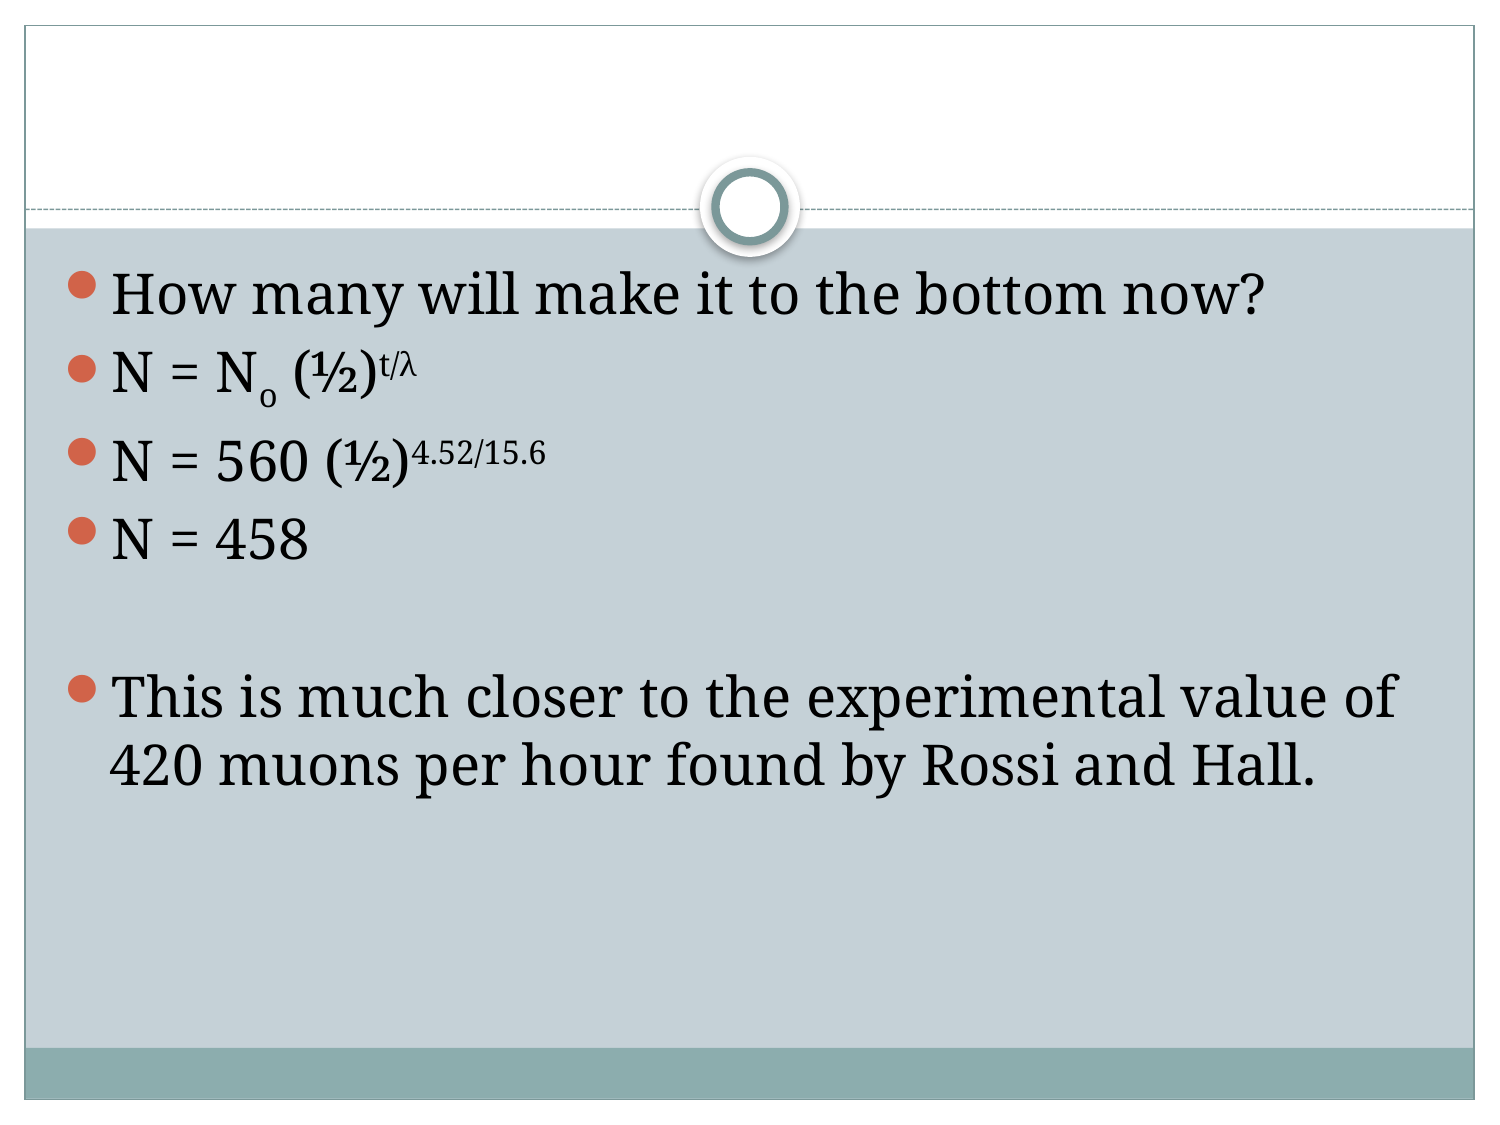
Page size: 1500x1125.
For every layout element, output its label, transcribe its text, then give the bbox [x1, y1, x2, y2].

list How many will make it to the bottom now? N = No (½)t/λ N = 560 (½)4.52/15.6 N = 458 This is much closer to the experimental value of 420 muons per hour found by Rossi and Hall. [49, 250, 1445, 1001]
